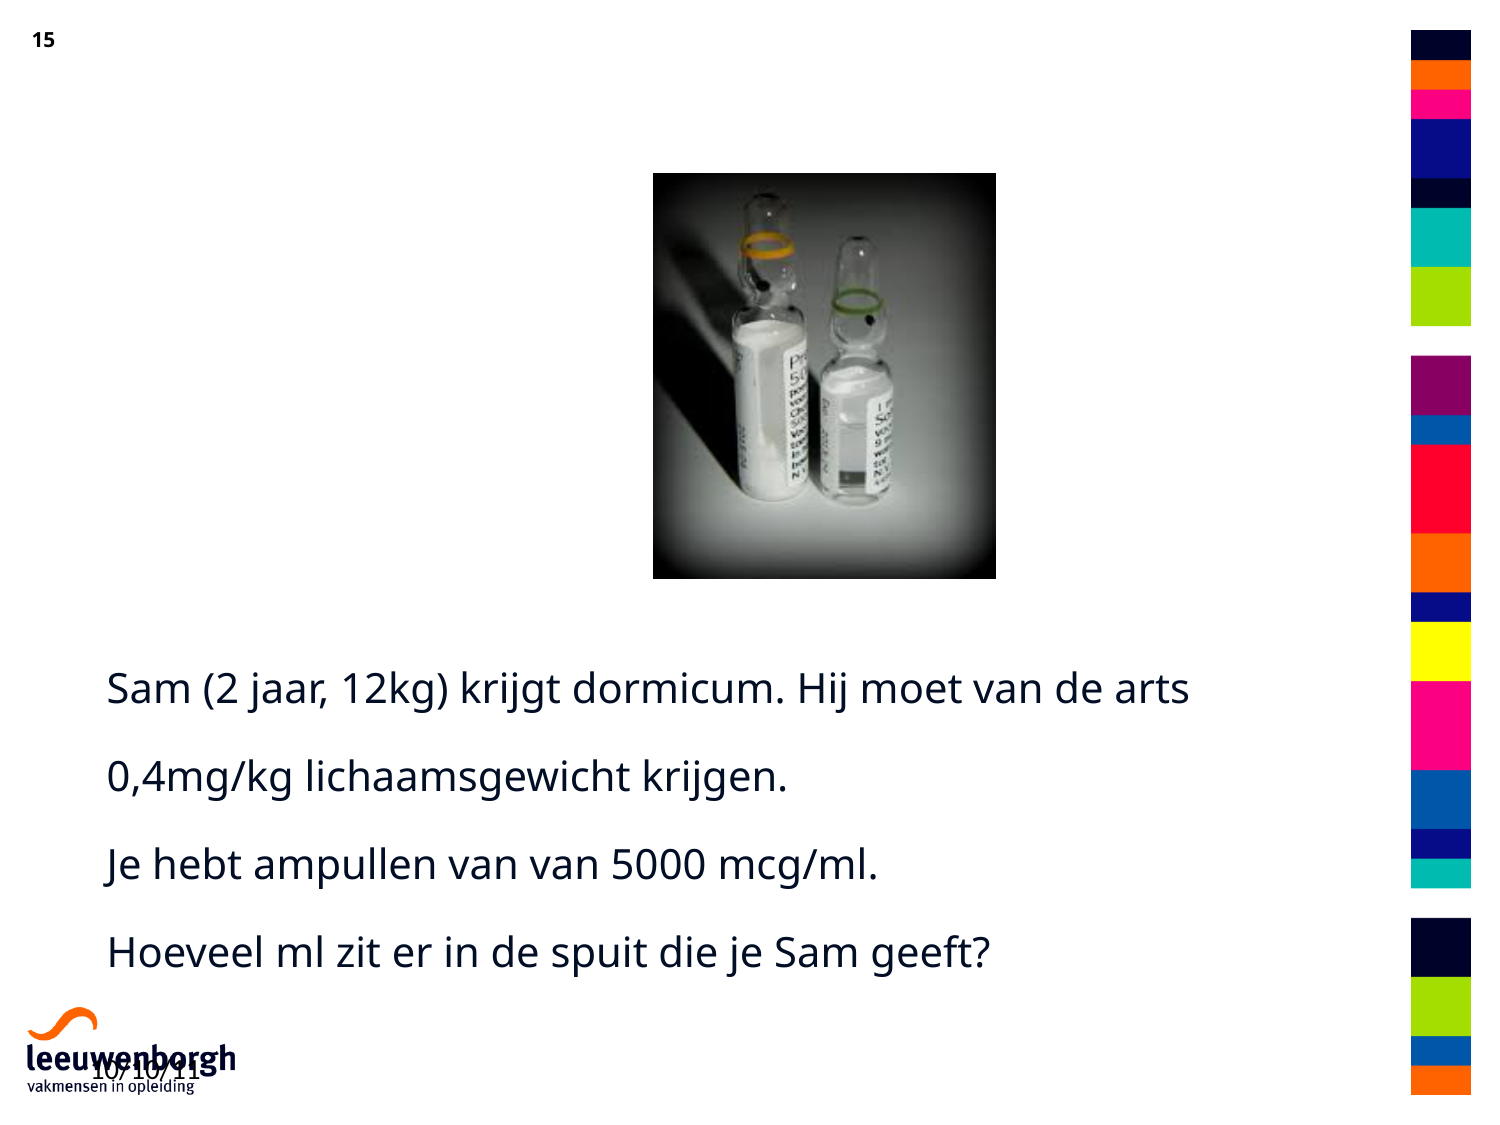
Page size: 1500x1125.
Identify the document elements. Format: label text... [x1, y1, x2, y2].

picture [27, 1007, 235, 1095]
picture [1411, 30, 1471, 1095]
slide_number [74, 1042, 425, 1103]
picture [653, 173, 997, 579]
list Sam (2 jaar, 12kg) krijgt dormicum. Hij moet van de arts 0,4mg/kg lichaamsgewicht krijgen. Je hebt ampullen van van 5000 mcg/ml. Hoeveel ml zit er in de spuit die je Sam geeft? [106, 491, 1382, 977]
